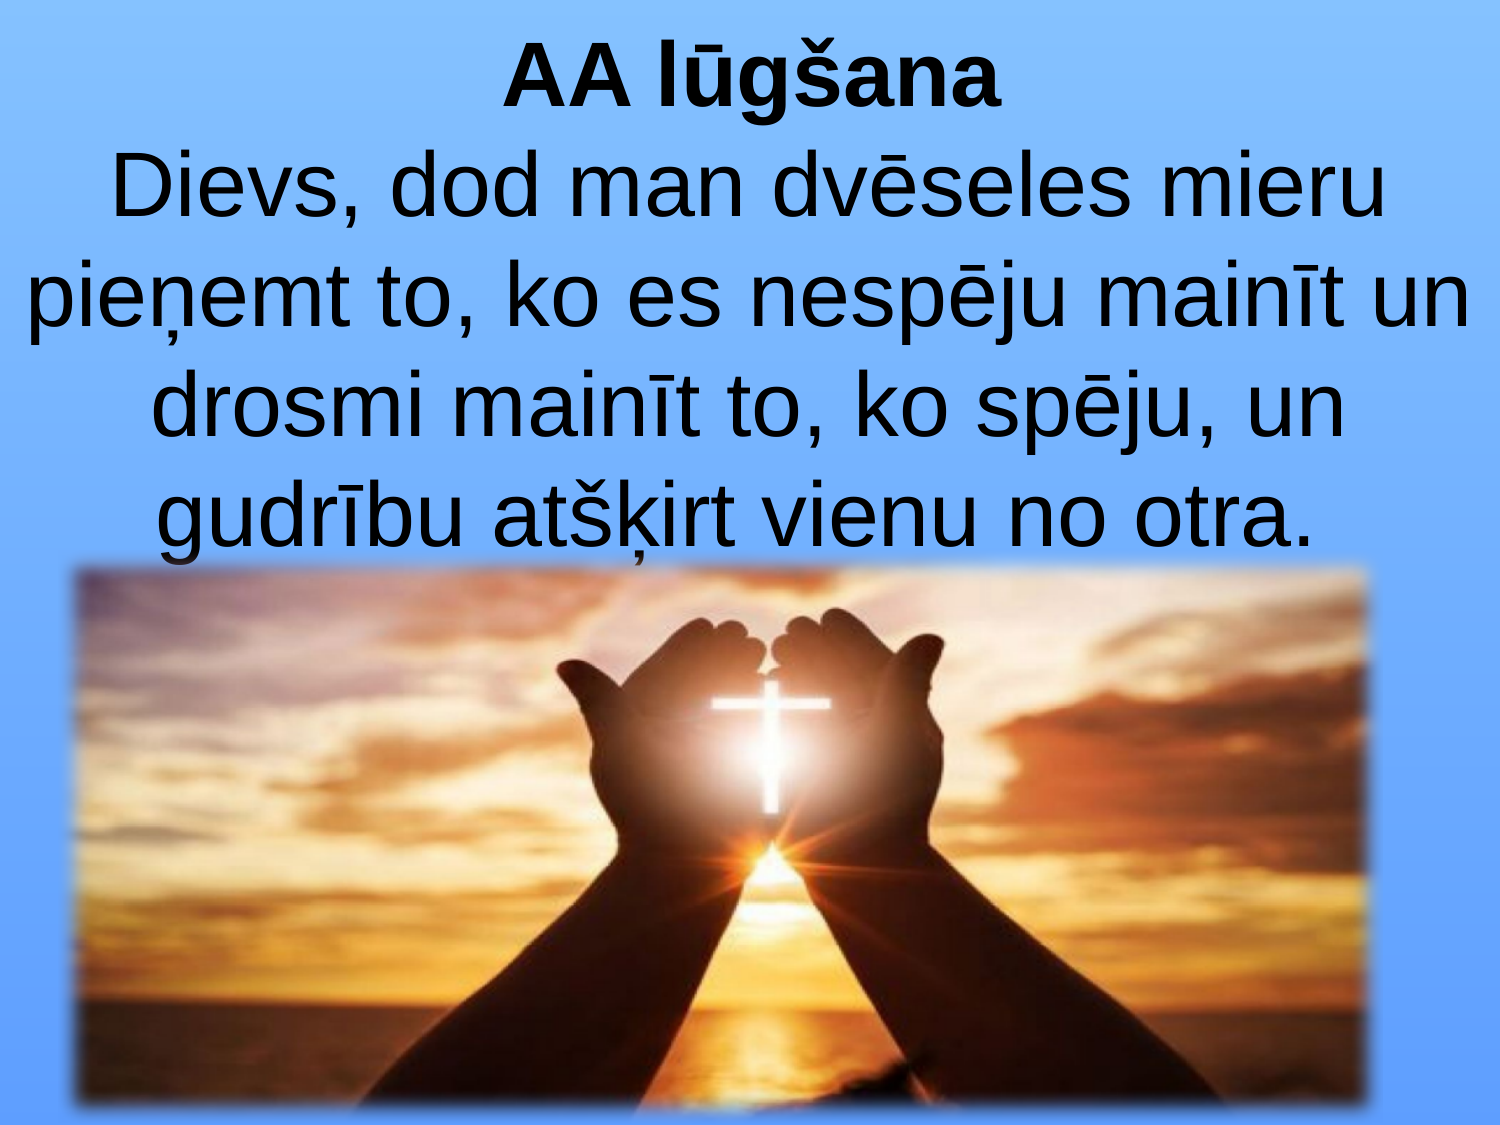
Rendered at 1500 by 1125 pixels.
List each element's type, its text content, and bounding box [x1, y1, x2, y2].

picture [58, 550, 1383, 1125]
text_box Dievs, dod man dvēseles mieru pieņemt to, ko es nespēju mainīt un drosmi mainīt to, ko spēju, un gudrību atšķirt vienu no otra. [0, 117, 1500, 572]
title AA lūgšana [76, 75, 1428, 117]
text_box [0, 0, 1500, 75]
